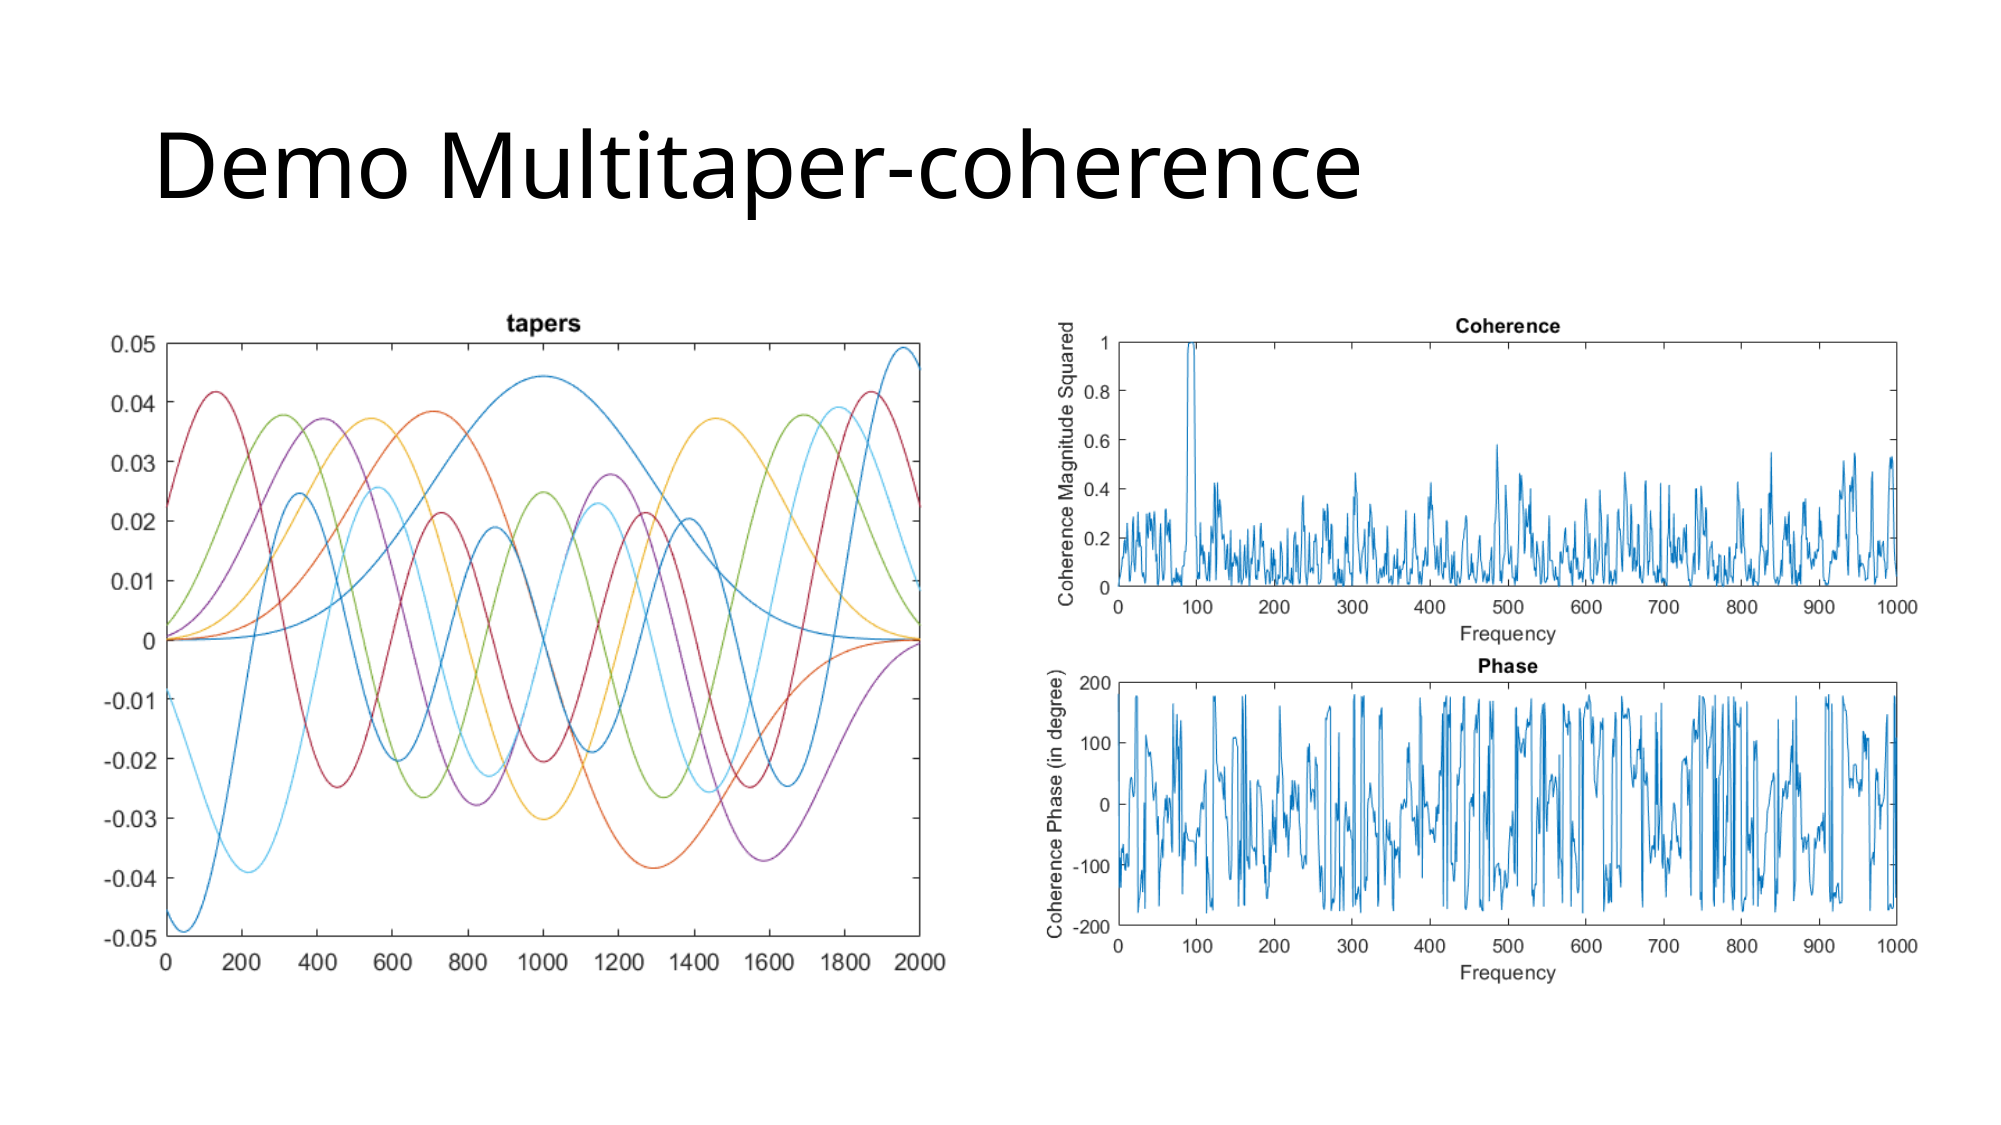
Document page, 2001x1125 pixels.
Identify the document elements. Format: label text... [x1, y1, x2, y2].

title Demo Multitaper-coherence [137, 59, 1863, 278]
picture [1028, 297, 1950, 994]
picture [72, 297, 972, 994]
